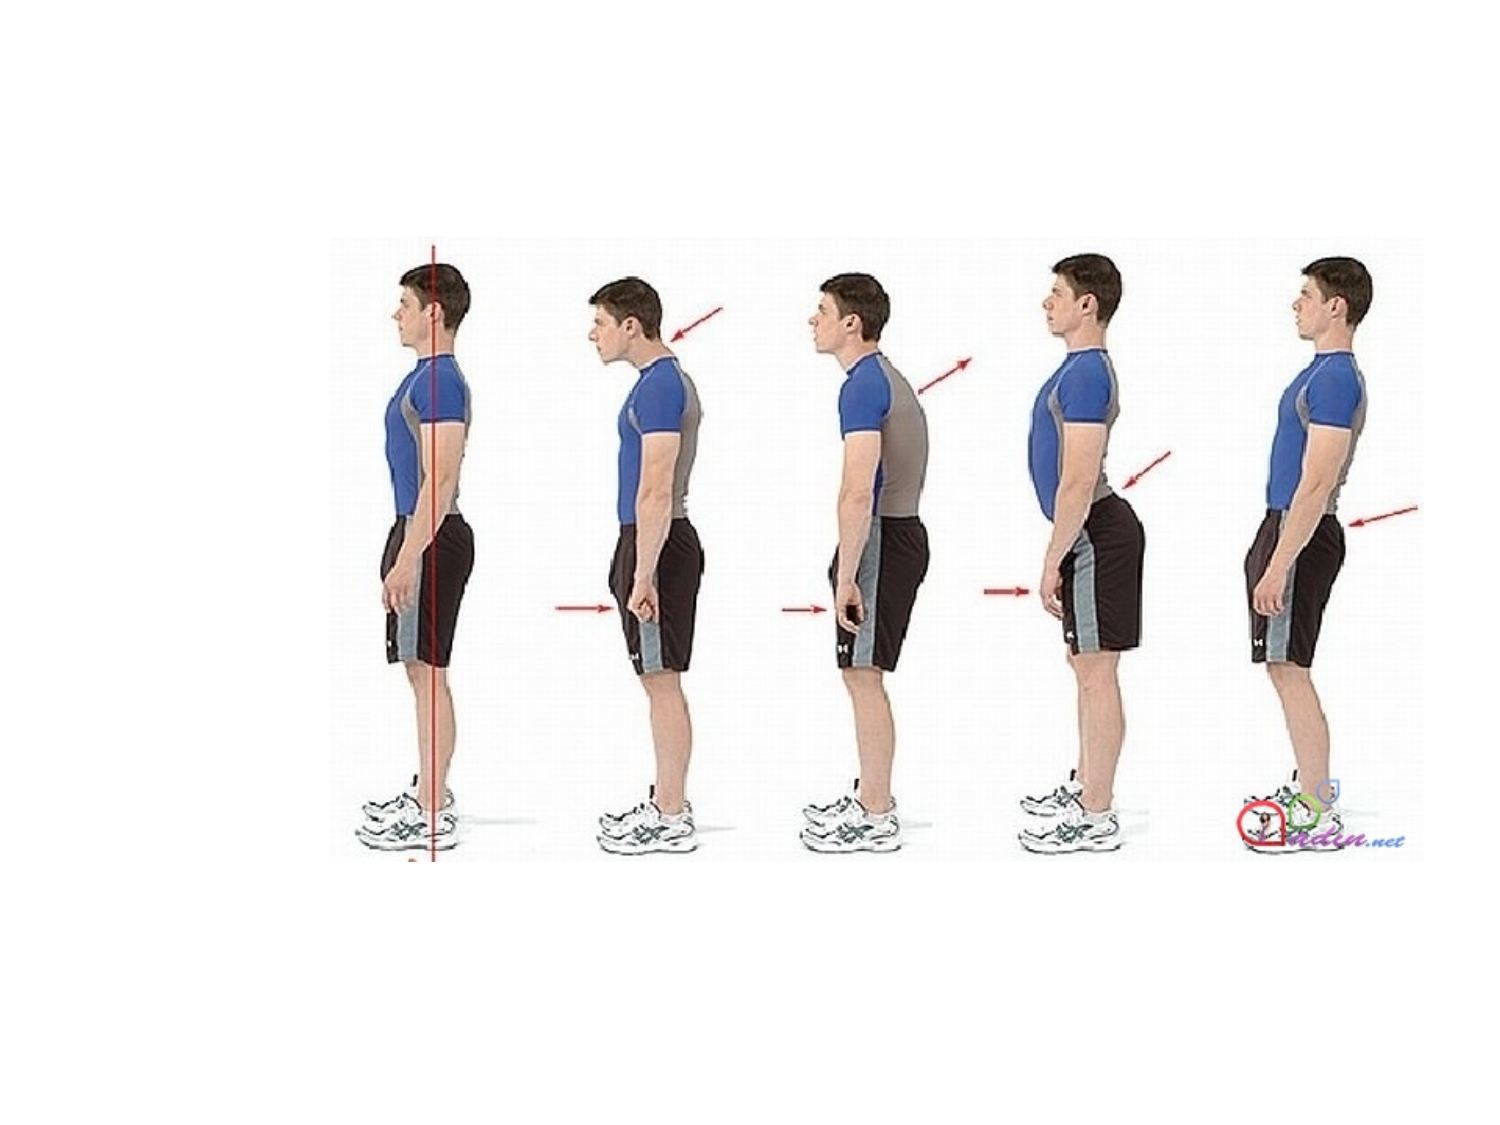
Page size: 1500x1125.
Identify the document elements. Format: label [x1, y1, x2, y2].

picture [329, 236, 1424, 862]
